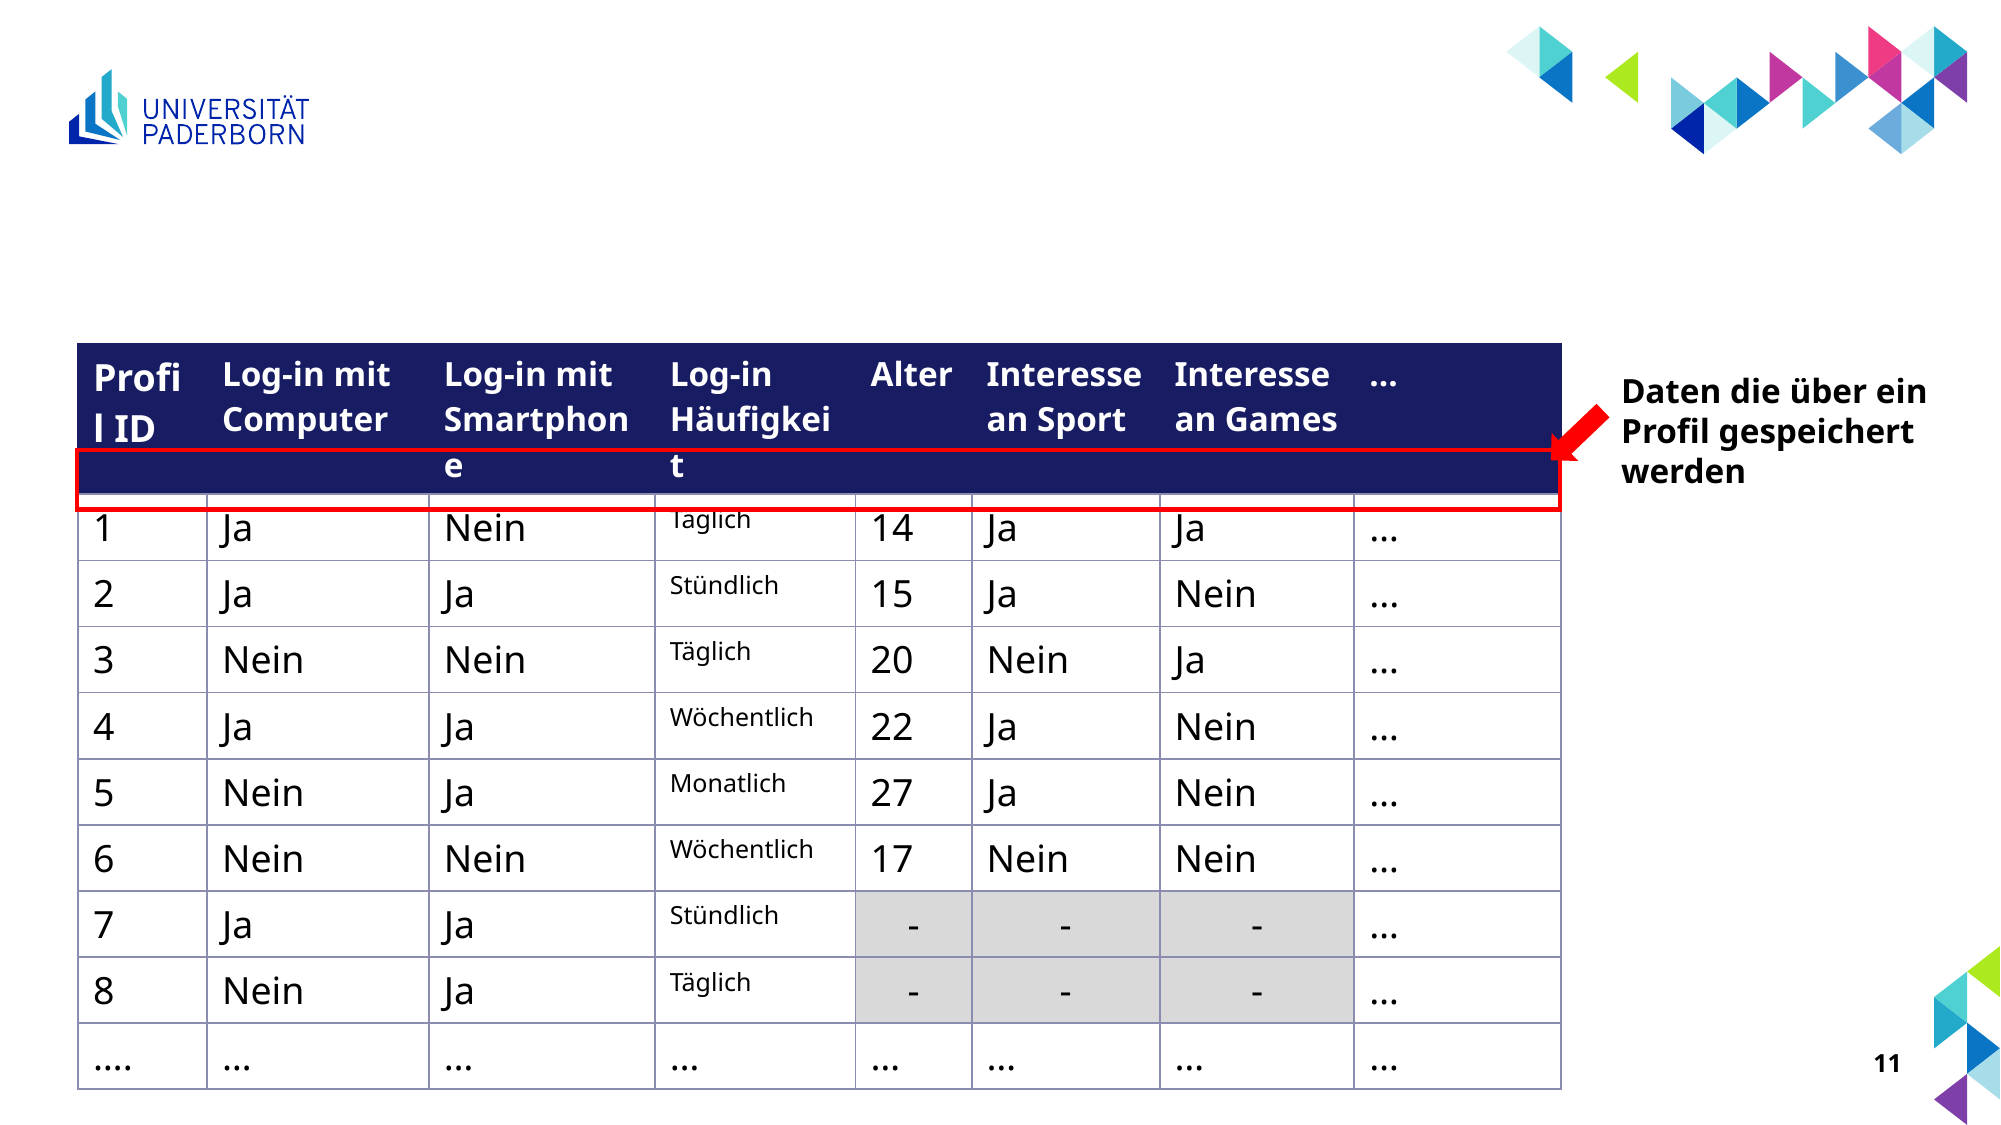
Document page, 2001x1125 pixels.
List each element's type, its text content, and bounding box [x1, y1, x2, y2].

table_cell Täglich [656, 958, 855, 1022]
table_cell Nein [973, 826, 1159, 890]
table_cell 15 [856, 561, 971, 626]
table_cell Ja [208, 561, 428, 626]
table_header Alter [856, 344, 971, 449]
table_cell Ja [1161, 511, 1353, 560]
table_cell 5 [79, 760, 206, 824]
table_cell … [1355, 958, 1560, 1022]
table_cell - [856, 892, 971, 956]
table_cell Ja [973, 511, 1159, 560]
table_cell Ja [973, 760, 1159, 824]
table_cell Monatlich [656, 760, 855, 824]
text_box [1550, 403, 1606, 461]
table_cell Nein [430, 511, 654, 560]
text_box [76, 449, 1561, 511]
table_cell 14 [856, 511, 971, 560]
table_header … [1355, 344, 1560, 449]
table_cell … [656, 1024, 855, 1088]
table_cell 27 [856, 760, 971, 824]
table_cell Nein [1161, 693, 1353, 758]
table_cell … [1355, 693, 1560, 758]
table_cell Ja [430, 958, 654, 1022]
table_cell 2 [79, 561, 206, 626]
table_cell 22 [856, 693, 971, 758]
table_cell Ja [430, 760, 654, 824]
table_cell - [1161, 892, 1353, 956]
table_header Log-in mit Computer [208, 344, 428, 449]
text_box Daten die über ein Profil gespeichert werden [1606, 363, 1952, 498]
table_cell Ja [208, 693, 428, 758]
table_cell … [1355, 826, 1560, 890]
table_cell … [1355, 892, 1560, 956]
table_cell Nein [1161, 561, 1353, 626]
table_cell …. [79, 1024, 206, 1088]
table_cell - [973, 892, 1159, 956]
table_cell Ja [208, 511, 428, 560]
table_cell Nein [973, 627, 1159, 692]
table_cell Ja [430, 693, 654, 758]
table_cell … [1355, 511, 1560, 560]
table_cell Wöchentlich [656, 826, 855, 890]
table_cell Nein [1161, 826, 1353, 890]
table_cell Stündlich [656, 561, 855, 626]
table_cell ... [1355, 561, 1560, 626]
table_cell Nein [208, 826, 428, 890]
table_cell Ja [973, 561, 1159, 626]
table_cell Nein [208, 760, 428, 824]
table_cell … [973, 1024, 1159, 1088]
table_cell … [208, 1024, 428, 1088]
table_cell … [856, 1024, 971, 1088]
table_cell - [856, 958, 971, 1022]
table_cell Ja [208, 892, 428, 956]
table_cell Nein [208, 627, 428, 692]
table_cell Ja [430, 892, 654, 956]
table_cell Nein [430, 627, 654, 692]
table_cell Nein [1161, 760, 1353, 824]
table_cell … [1161, 1024, 1353, 1088]
table_header Profil ID [79, 344, 206, 449]
table_cell 4 [79, 693, 206, 758]
table_cell Ja [973, 693, 1159, 758]
table_cell 1 [79, 511, 206, 560]
table_cell Stündlich [656, 892, 855, 956]
table_cell 8 [79, 958, 206, 1022]
slide_number 11 [1819, 1052, 1902, 1083]
table_cell - [973, 958, 1159, 1022]
table_cell 20 [856, 627, 971, 692]
table_header Log-in Häufigkeit [656, 344, 855, 449]
table_cell Täglich [656, 511, 855, 560]
table_header Log-in mit Smartphone [430, 344, 654, 449]
table_cell Ja [430, 561, 654, 626]
table_cell Täglich [656, 627, 855, 692]
table_cell 6 [79, 826, 206, 890]
table_header Interesse an Games [1161, 344, 1353, 449]
table_cell … [430, 1024, 654, 1088]
table_cell 17 [856, 826, 971, 890]
table_cell Nein [430, 826, 654, 890]
table_cell … [1355, 627, 1560, 692]
table_cell - [1161, 958, 1353, 1022]
table_cell 7 [79, 892, 206, 956]
table_cell … [1355, 760, 1560, 824]
table_cell Wöchentlich [656, 693, 855, 758]
table_cell … [1355, 1024, 1560, 1088]
table_cell Nein [208, 958, 428, 1022]
table_cell Ja [1161, 627, 1353, 692]
table_header Interesse an Sport [973, 344, 1159, 449]
table_cell 3 [79, 627, 206, 692]
